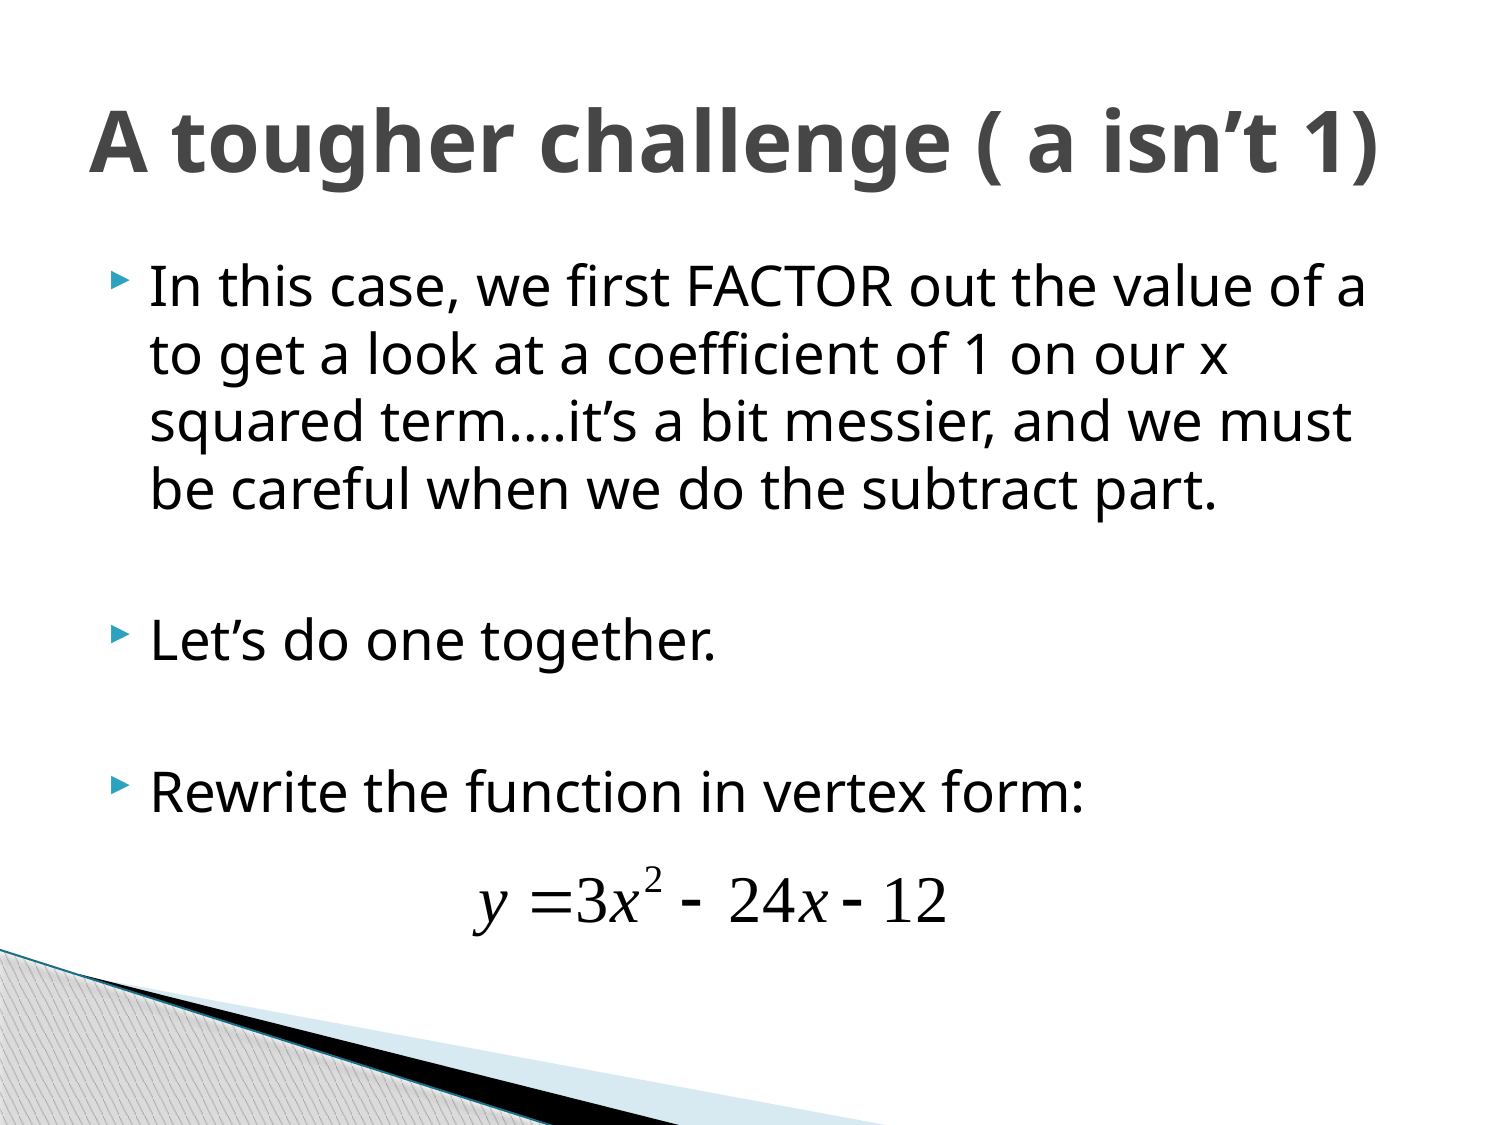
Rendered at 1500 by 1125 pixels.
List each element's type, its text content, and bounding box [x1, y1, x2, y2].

title A tougher challenge ( a isn’t 1) [75, 45, 1425, 233]
list In this case, we first FACTOR out the value of a to get a look at a coefficient of 1 on our x squared term….it’s a bit messier, and we must be careful when we do the subtract part. Let’s do one together. Rewrite the function in vertex form: [74, 242, 1426, 986]
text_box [462, 849, 958, 951]
